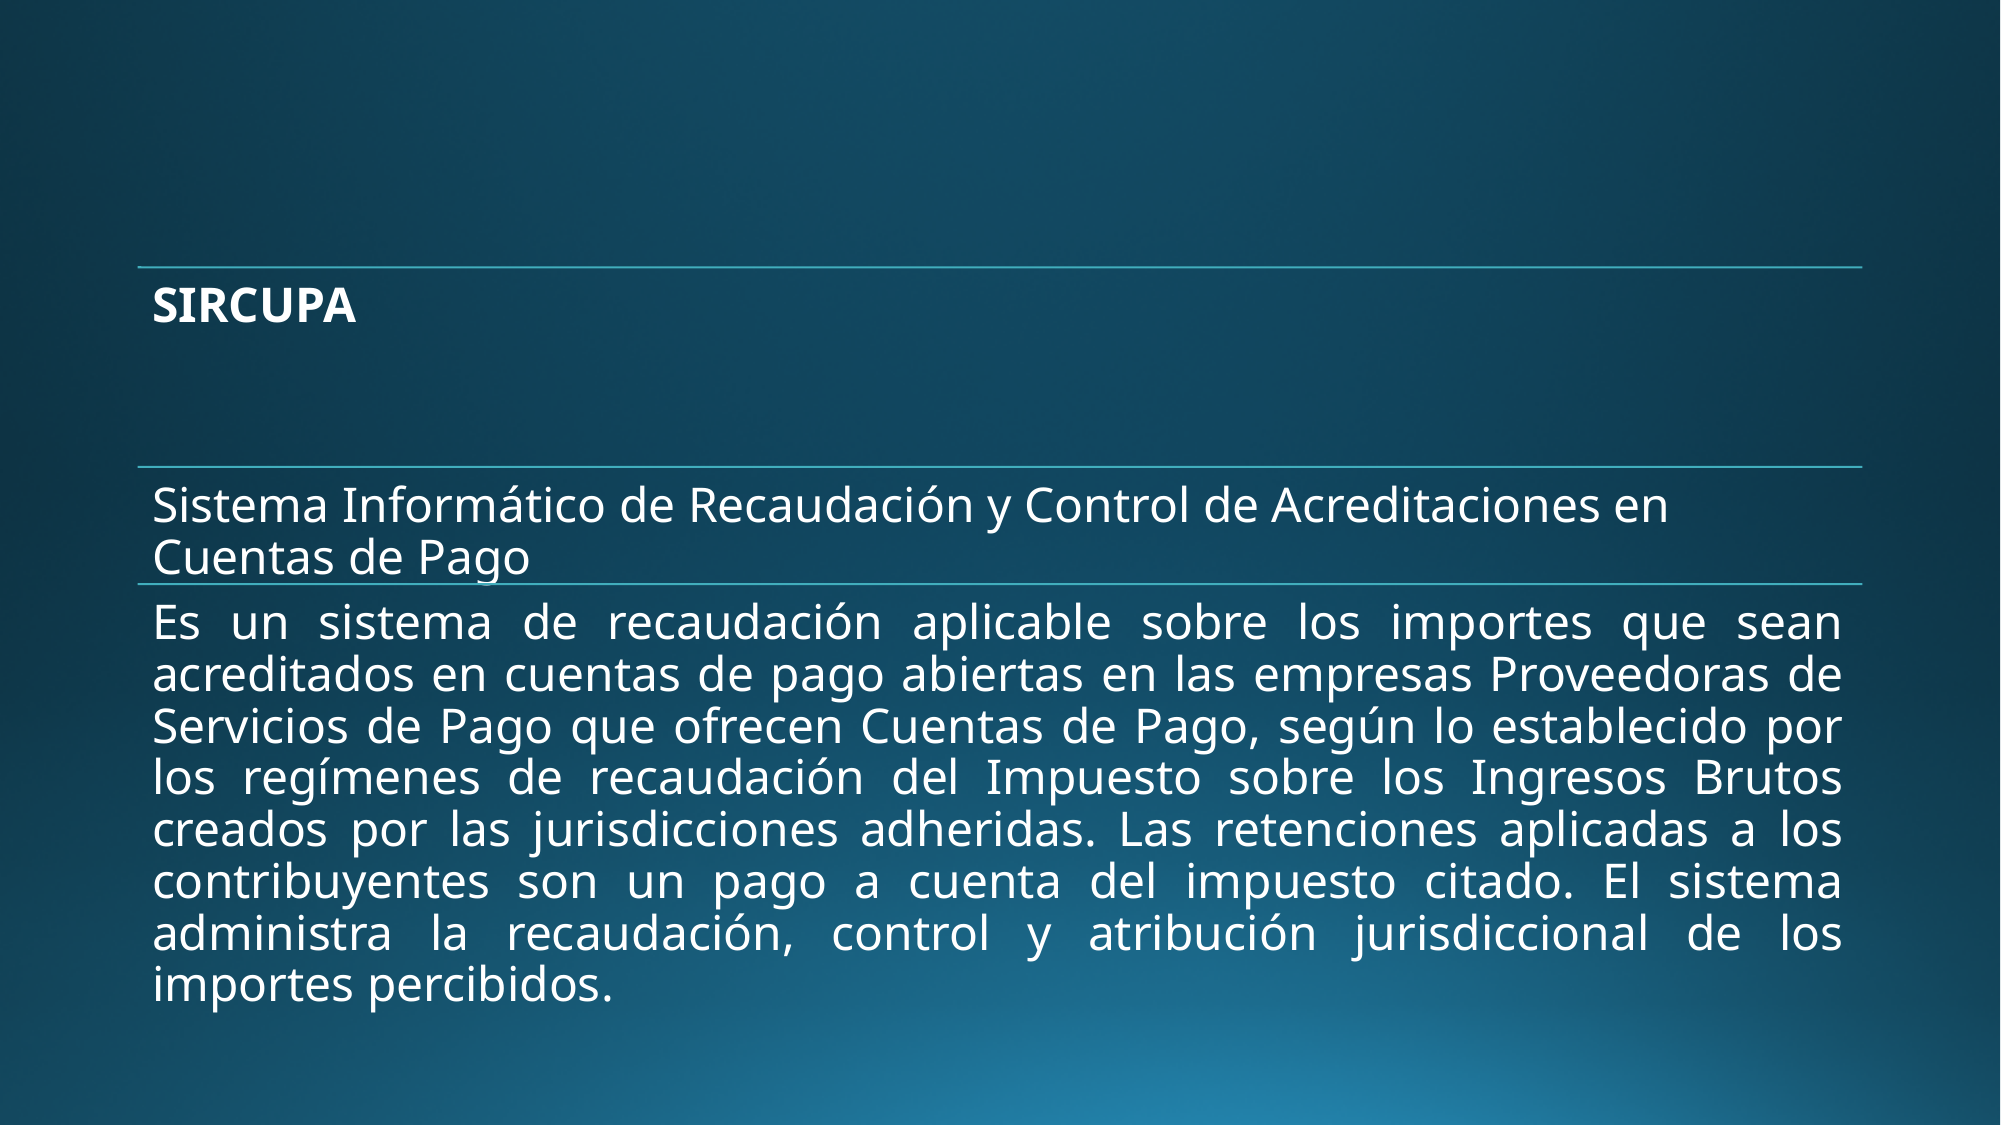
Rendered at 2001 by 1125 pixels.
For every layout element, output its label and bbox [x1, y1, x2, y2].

text_box [137, 267, 1863, 983]
picture [0, 0, 2001, 1125]
